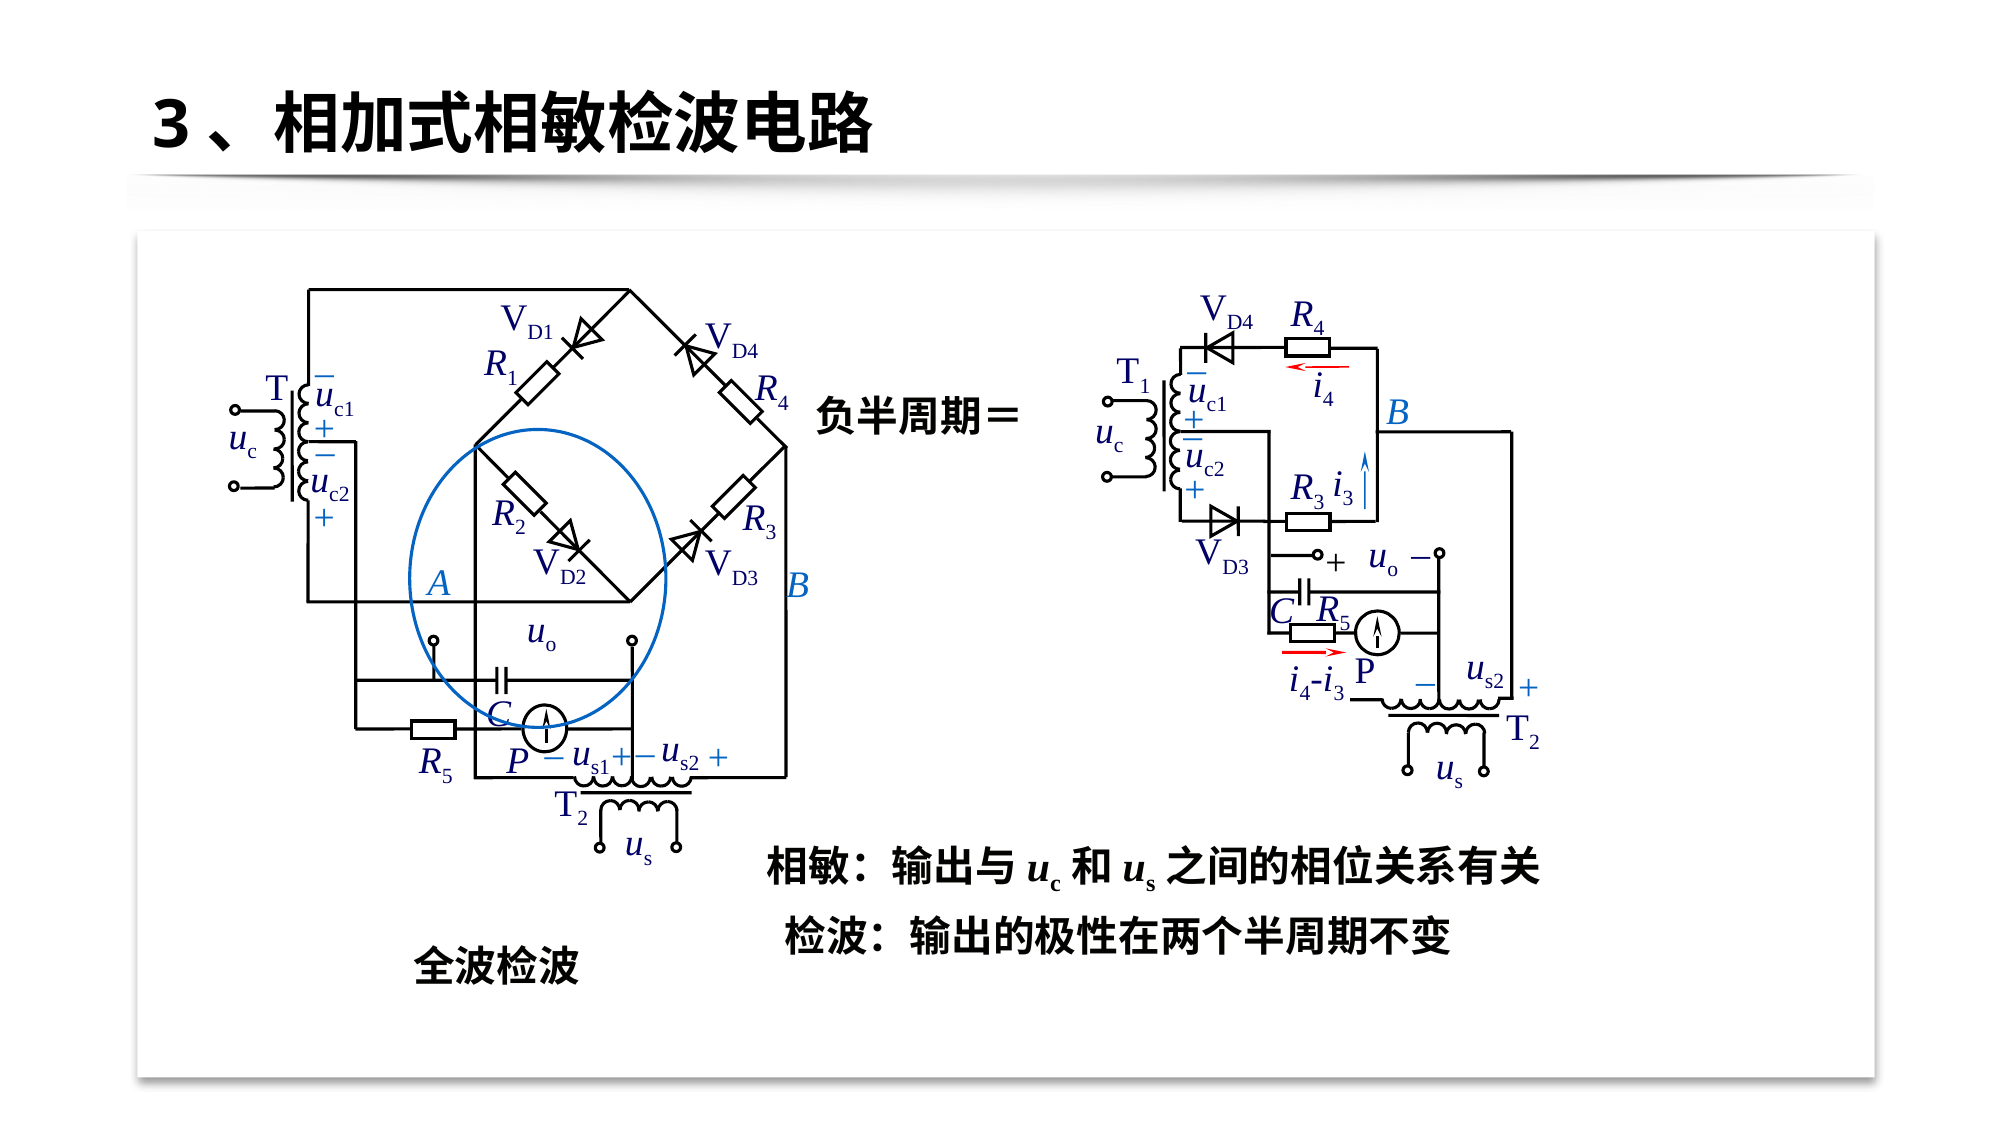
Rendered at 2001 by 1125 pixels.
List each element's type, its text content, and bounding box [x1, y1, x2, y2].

text_box 检波：输出的极性在两个半周期不变 [769, 877, 1468, 967]
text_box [1080, 275, 1587, 780]
text_box 相敏：输出与uc和us之间的相位关系有关 [751, 803, 1556, 904]
text_box 全波检波 [398, 907, 758, 997]
title 3、相加式相敏检波电路 [137, 77, 1863, 175]
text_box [213, 275, 834, 869]
text_box 负半周期＝ [834, 382, 1039, 447]
picture [127, 175, 1874, 211]
